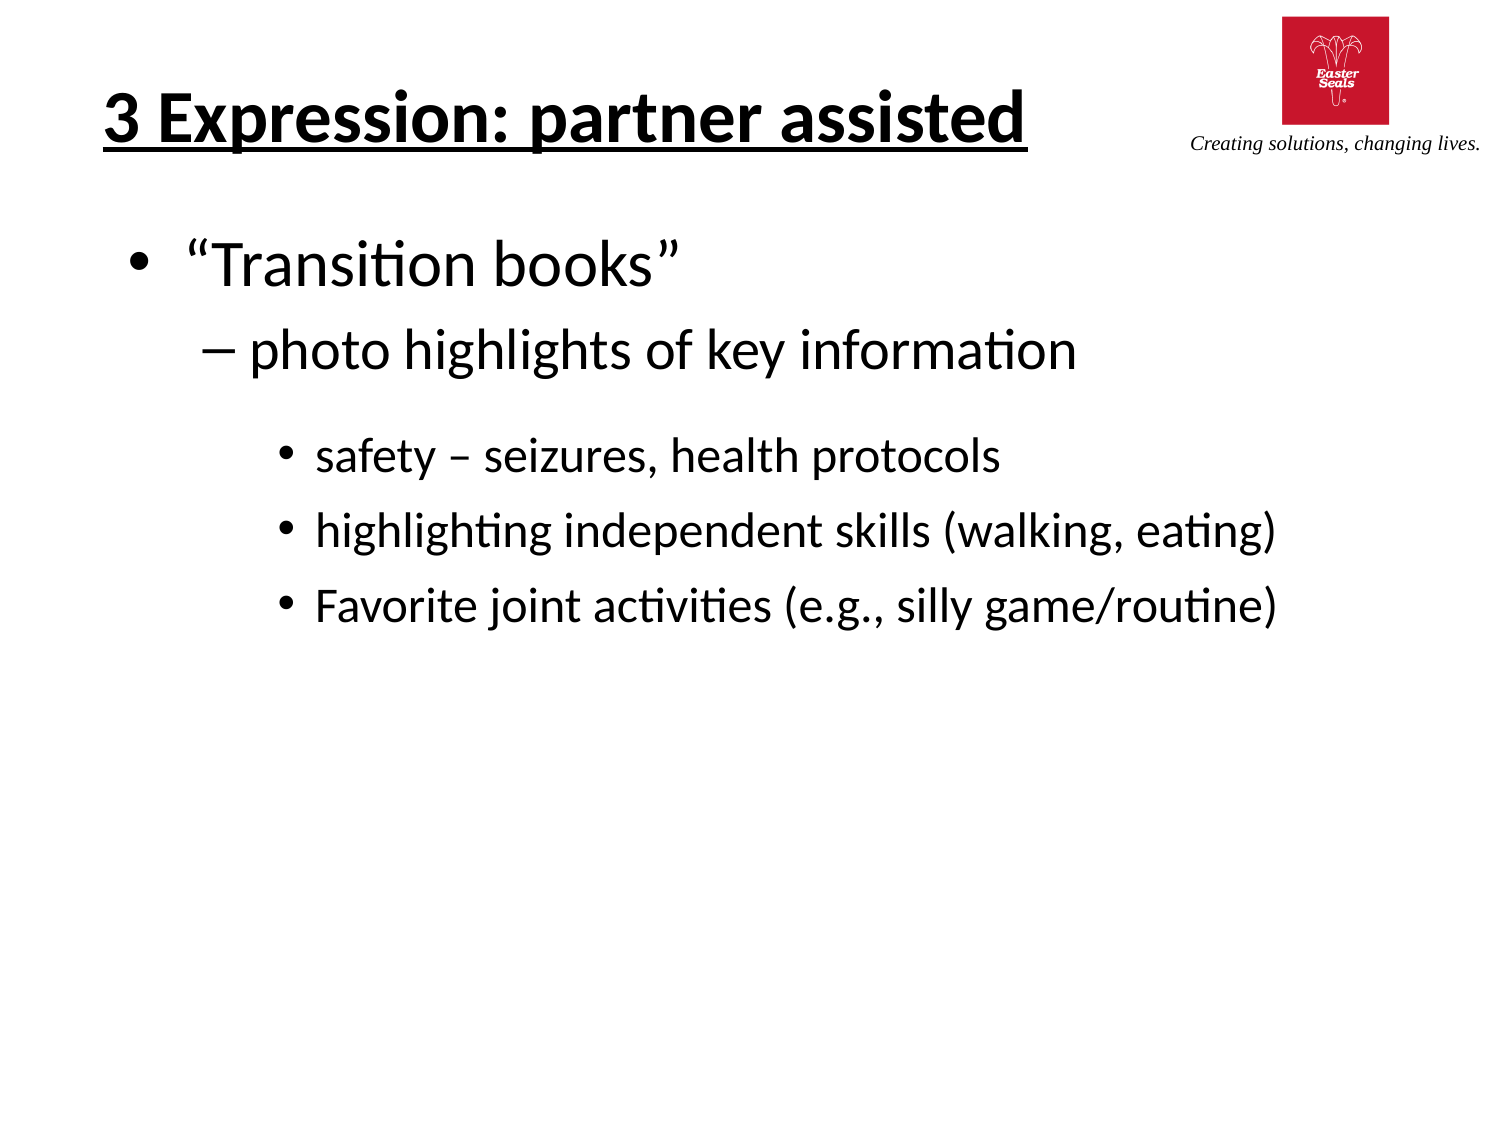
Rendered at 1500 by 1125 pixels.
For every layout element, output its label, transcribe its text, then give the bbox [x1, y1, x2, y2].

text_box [1174, 15, 1497, 163]
list “Transition books” photo highlights of key information safety – seizures, health protocols highlighting independent skills (walking, eating) Favorite joint activities (e.g., silly game/routine) [112, 212, 1388, 1000]
title 3 Expression: partner assisted [87, 18, 1363, 207]
